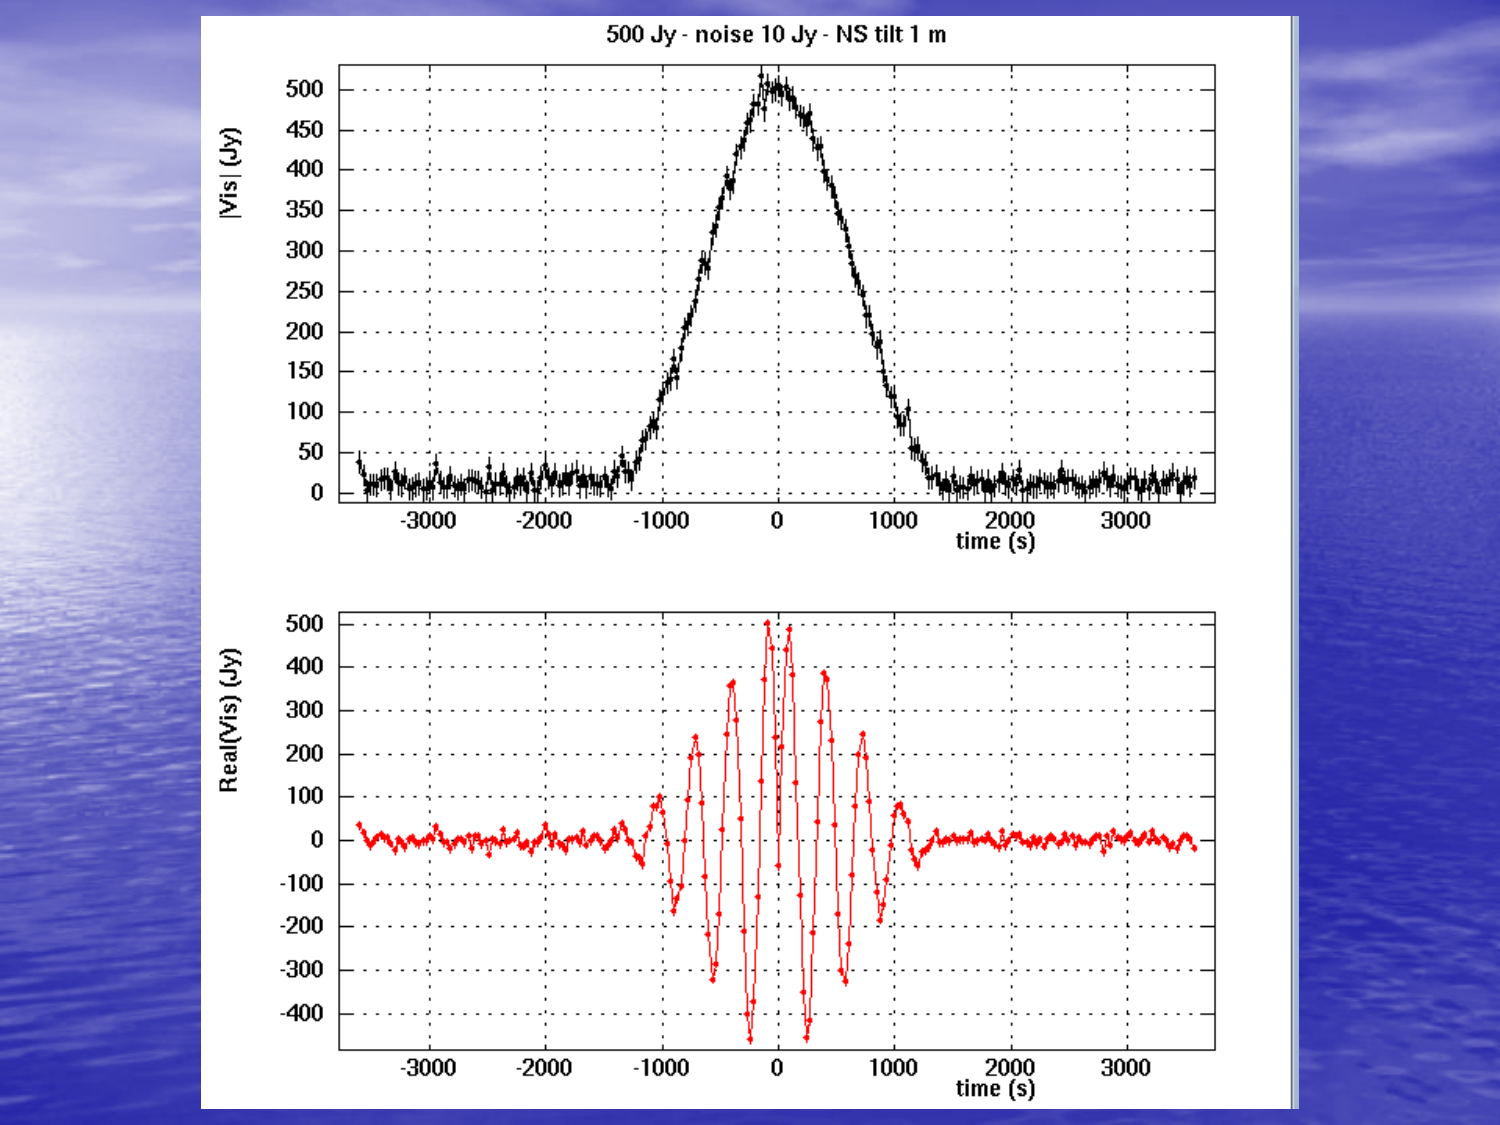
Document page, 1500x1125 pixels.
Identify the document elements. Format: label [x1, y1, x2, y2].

picture [201, 16, 1299, 1109]
